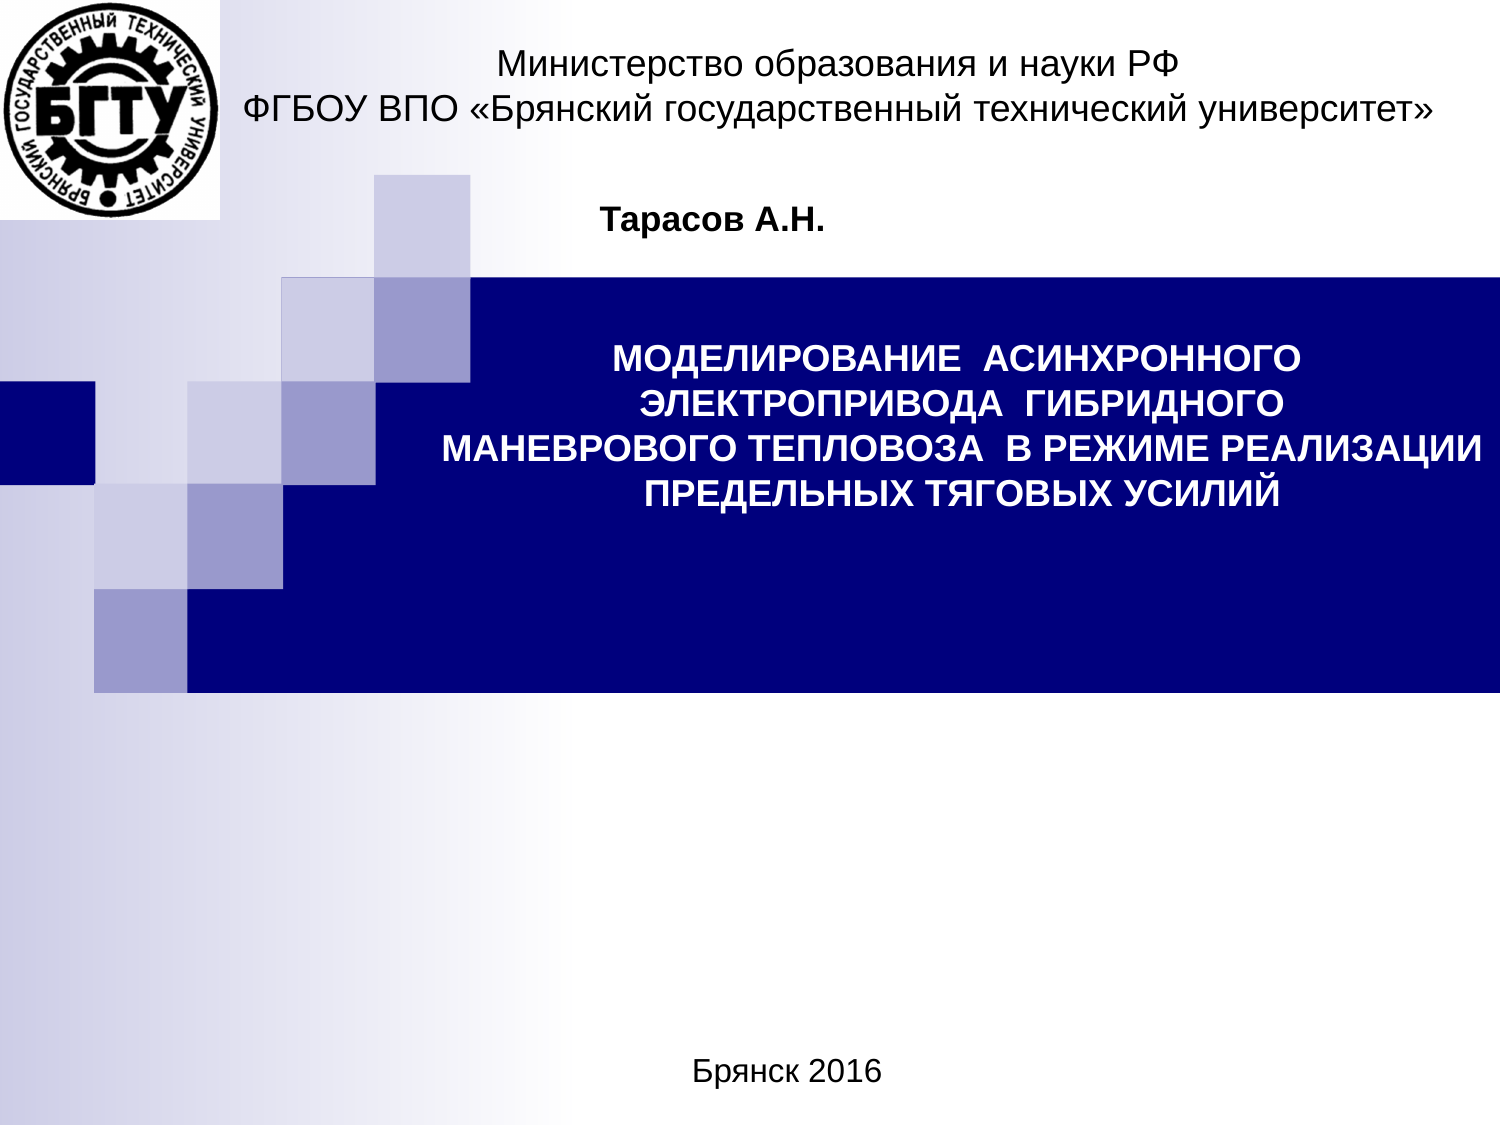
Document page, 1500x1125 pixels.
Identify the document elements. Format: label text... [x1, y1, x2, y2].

title Министерство образования и науки РФ ФГБОУ ВПО «Брянский государственный технический университет» [224, 30, 1483, 138]
text_box Брянск 2016 [677, 1042, 898, 1097]
picture [0, 0, 220, 221]
text_box МОДЕЛИРОВАНИЕ АСИНХРОННОГО ЭЛЕКТРОПРИВОДА ГИБРИДНОГО МАНЕВРОВОГО ТЕПЛОВОЗА В РЕЖИМЕ РЕАЛИЗАЦИИ ПРЕДЕЛЬНЫХ ТЯГОВЫХ УСИЛИЙ [395, 326, 1500, 563]
subtitle Тарасов А.Н. [584, 196, 1389, 280]
